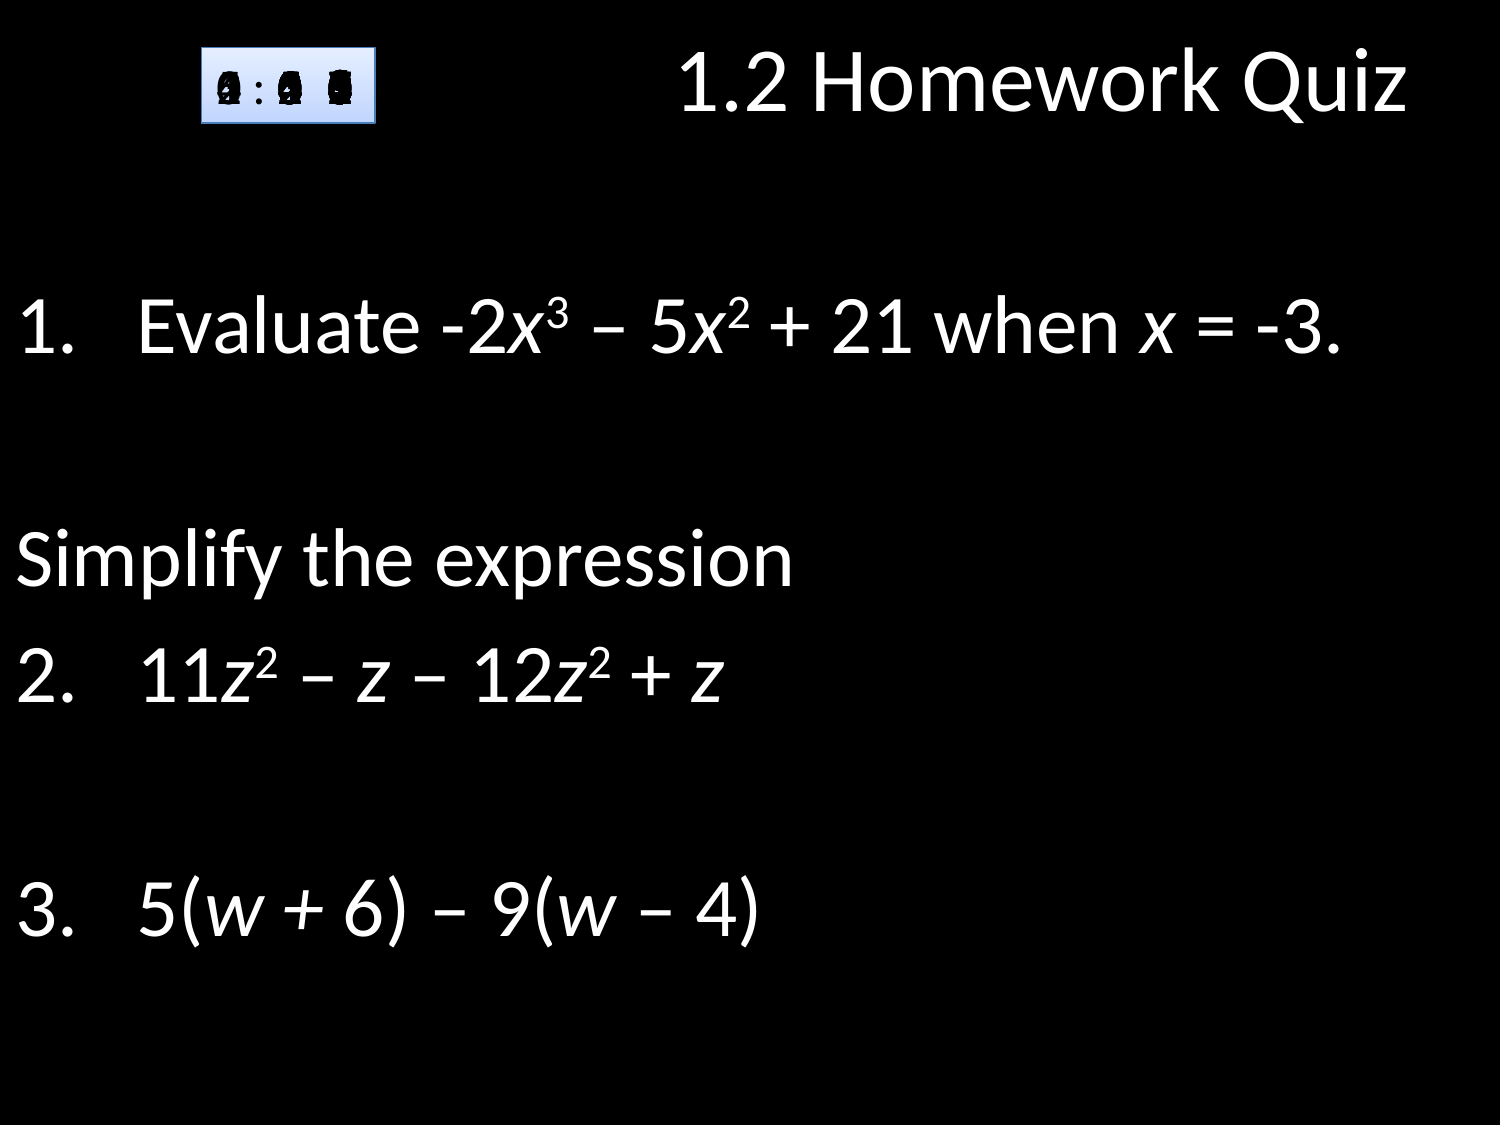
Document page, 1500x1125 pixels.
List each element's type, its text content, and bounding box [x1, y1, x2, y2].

text_box 9 [312, 47, 363, 123]
list Evaluate -2x3 – 5x2 + 21 when x = -3. Simplify the expression 11z2 – z – 12z2 + z 5(w + 6) – 9(w – 4) [0, 262, 1500, 1038]
text_box 0 [201, 47, 252, 123]
title 1.2 Homework Quiz [75, 0, 1425, 150]
text_box 0 [262, 47, 312, 123]
text_box : [252, 47, 262, 123]
text_box [201, 47, 376, 124]
